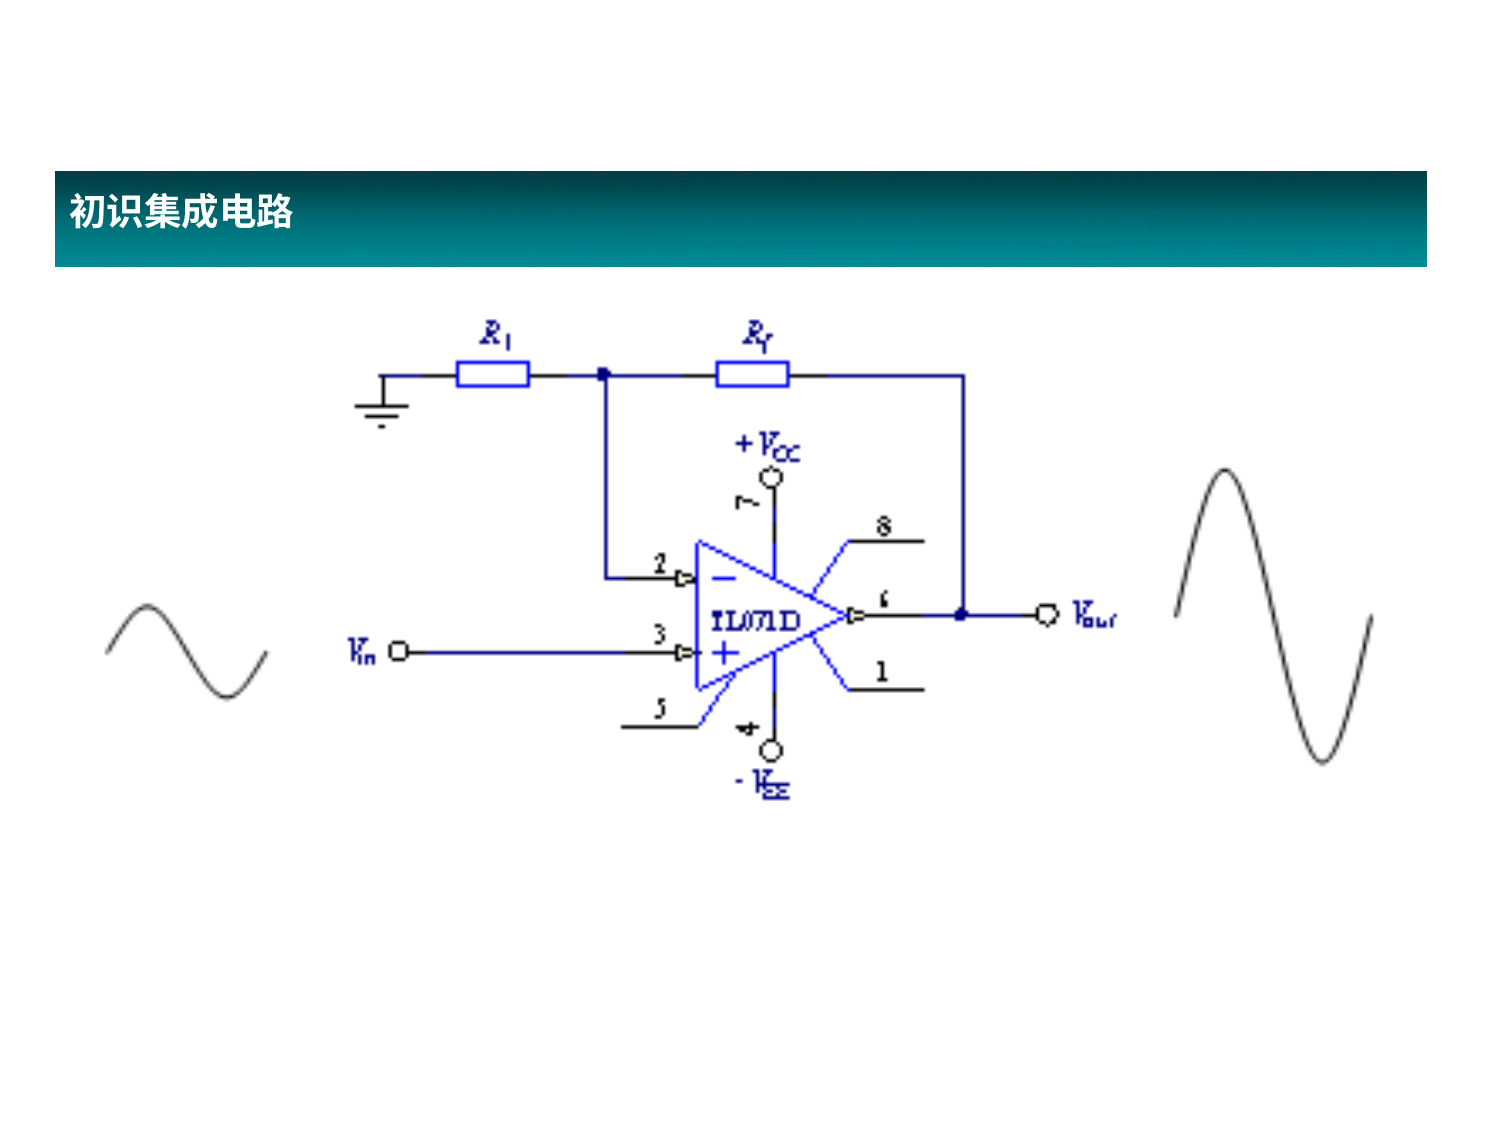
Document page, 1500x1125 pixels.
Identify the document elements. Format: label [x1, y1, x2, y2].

picture [39, 317, 1391, 821]
picture [55, 170, 1428, 267]
